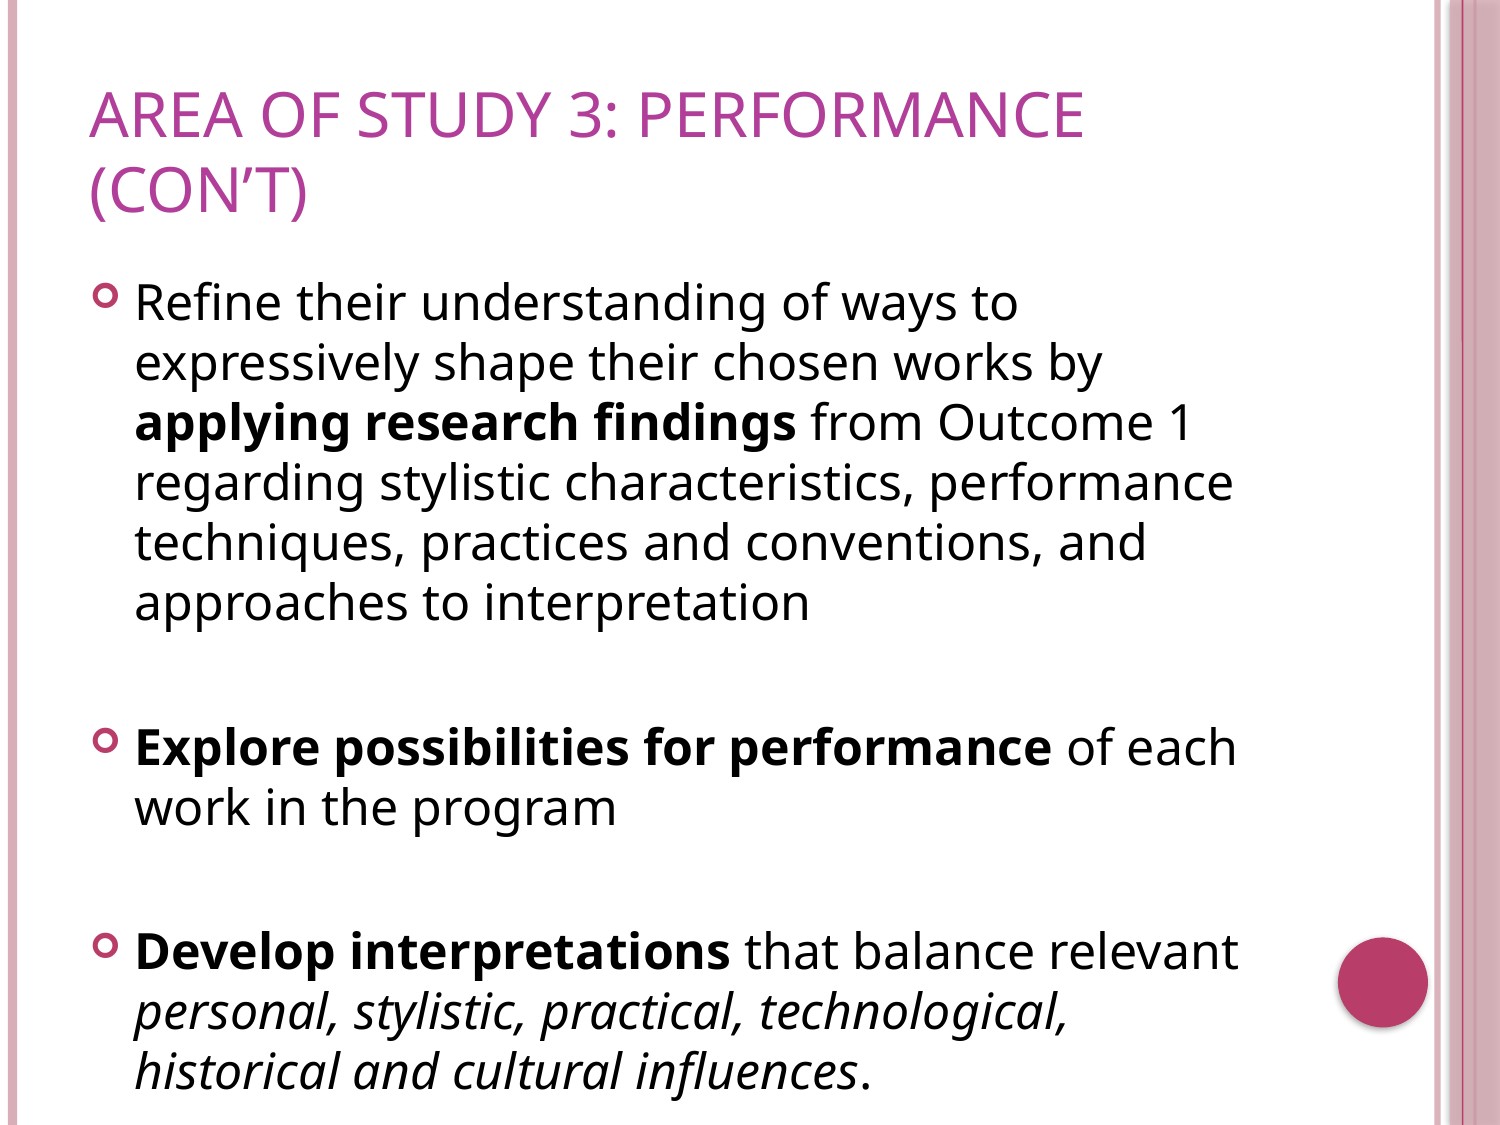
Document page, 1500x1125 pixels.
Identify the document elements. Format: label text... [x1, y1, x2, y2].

title Area of Study 3: Performance (con’t) [75, 45, 1300, 233]
list Refine their understanding of ways to expressively shape their chosen works by applying research findings from Outcome 1 regarding stylistic characteristics, performance techniques, practices and conventions, and approaches to interpretation Explore possibilities for performance of each work in the program Develop interpretations that balance relevant personal, stylistic, practical, technological, historical and cultural influences. [75, 262, 1300, 1062]
